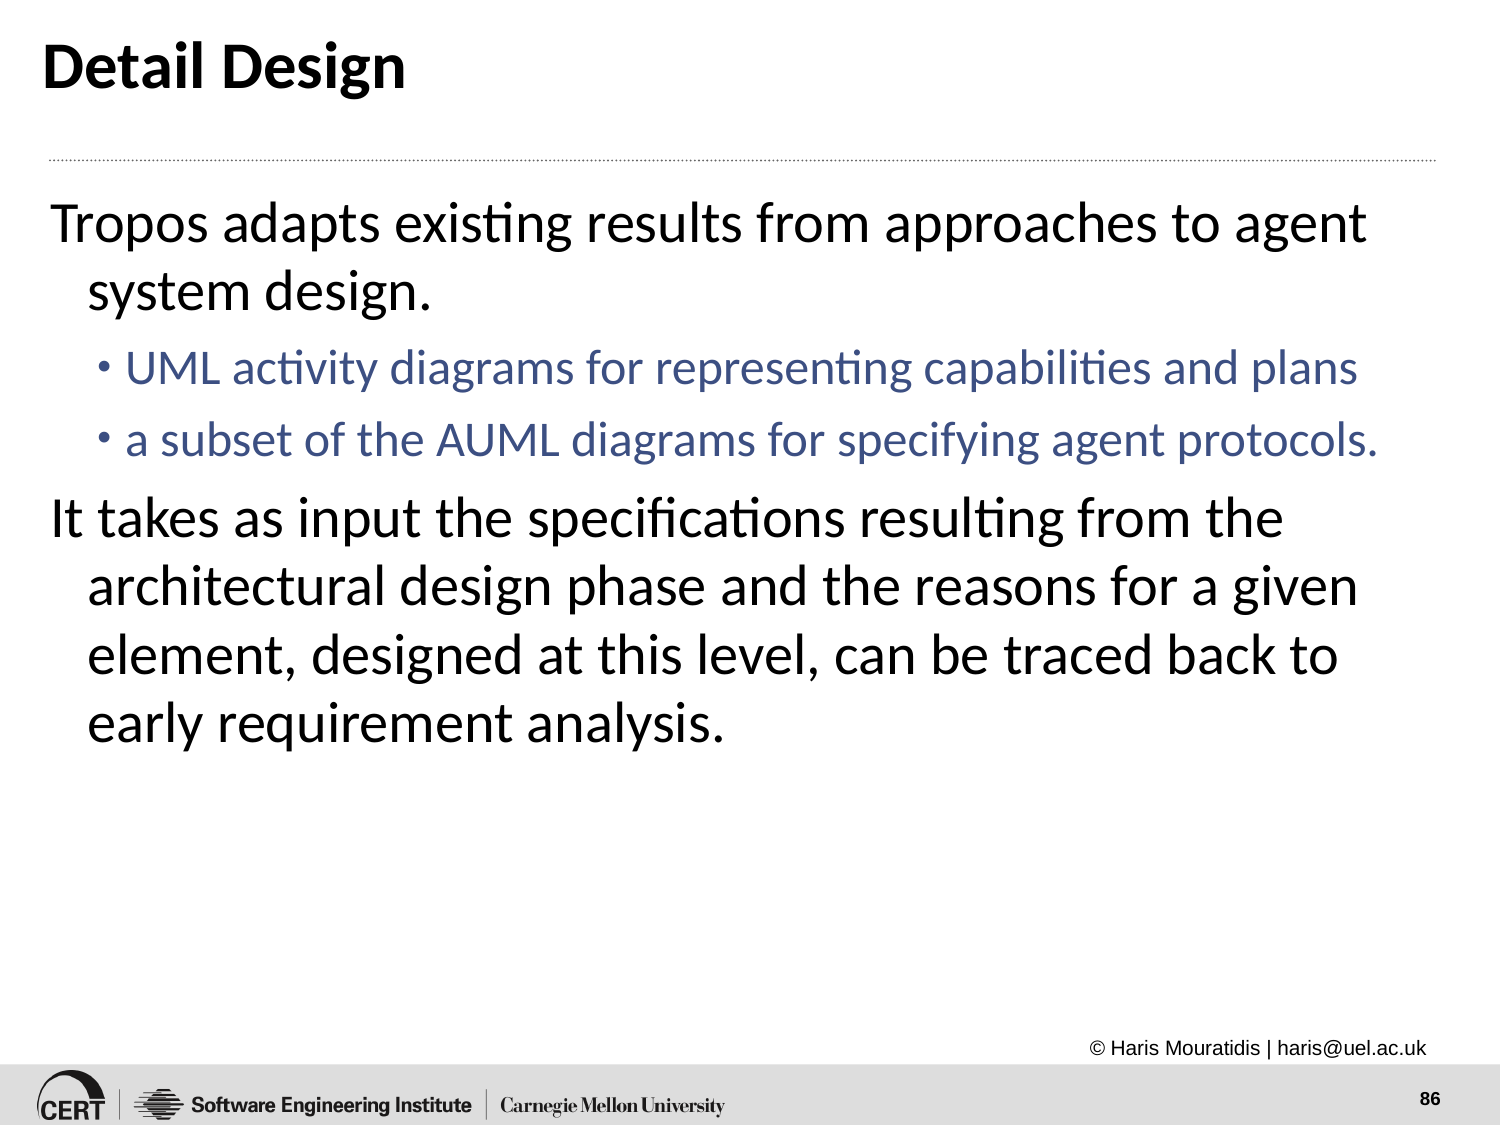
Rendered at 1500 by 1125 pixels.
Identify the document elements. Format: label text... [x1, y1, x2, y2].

picture [37, 1069, 725, 1122]
list Tropos adapts existing results from approaches to agent system design. UML activity diagrams for representing capabilities and plans a subset of the AUML diagrams for specifying agent protocols. It takes as input the specifications resulting from the architectural design phase and the reasons for a given element, designed at this level, can be traced back to early requirement analysis. [49, 187, 1438, 1001]
title Detail Design [42, 37, 1434, 155]
text_box © Haris Mouratidis | haris@uel.ac.uk [1074, 1027, 1500, 1075]
